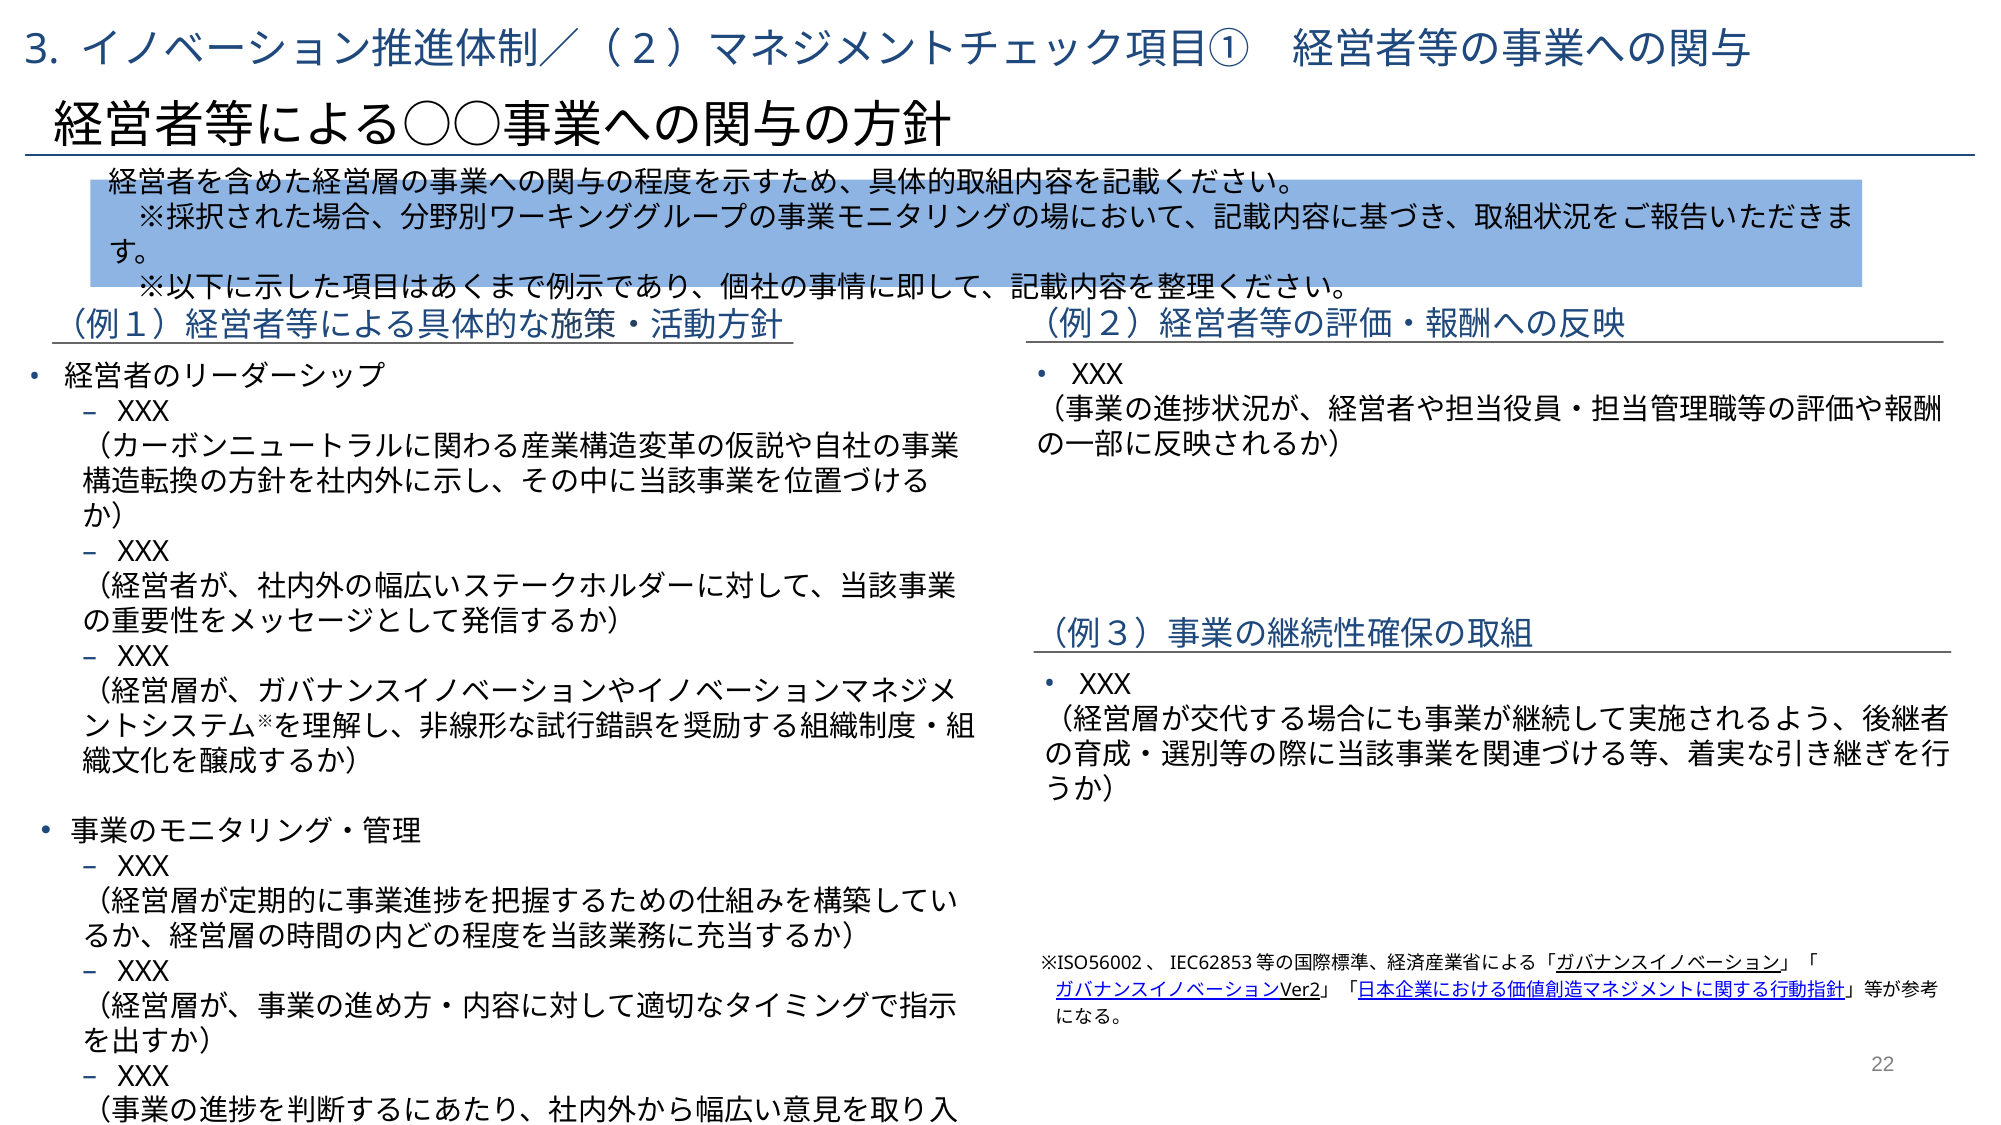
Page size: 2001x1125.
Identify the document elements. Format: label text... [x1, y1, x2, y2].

text_box 経営者を含めた経営層の事業への関与の程度を示すため、具体的取組内容を記載ください。 ※採択された場合、分野別ワーキンググループの事業モニタリングの場において、記載内容に基づき、取組状況をご報告いただきます。 ※以下に示した項目はあくまで例示であり、個社の事情に即して、記載内容を整理ください。 [90, 179, 1863, 287]
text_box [1026, 294, 1944, 343]
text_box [52, 295, 794, 344]
text_box 3. イノベーション推進体制／（2）マネジメントチェック項目① 経営者等の事業への関与 [24, 28, 1974, 74]
text_box 経営者等による○○事業への関与の方針 [53, 99, 1899, 154]
text_box XXX （事業の進捗状況が、経営者や担当役員・担当管理職等の評価や報酬の一部に反映されるか） [1018, 355, 1947, 491]
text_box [1033, 604, 1952, 653]
text_box 経営者のリーダーシップ XXX （カーボンニュートラルに関わる産業構造変革の仮説や自社の事業構造転換の方針を社内外に示し、その中に当該事業を位置づけるか） XXX （経営者が、社内外の幅広いステークホルダーに対して、当該事業の重要性をメッセージとして発信するか） XXX （経営層が、ガバナンスイノベーションやイノベーションマネジメントシステム※を理解し、非線形な試行錯誤を奨励する組織制度・組織文化を醸成するか） 事業のモニタリング・管理 XXX （経営層が定期的に事業進捗を把握するための仕組みを構築しているか、経営層の時間の内どの程度を当該業務に充当するか） XXX （経営層が、事業の進め方・内容に対して適切なタイミングで指示を出すか） XXX （事業の進捗を判断するにあたり、社内外から幅広い意見を取り入れるか） XXX （事業化を判断するために、どのようなKPI・条件を予め設定しておくか） [11, 357, 986, 1125]
text_box XXX （経営層が交代する場合にも事業が継続して実施されるよう、後継者の育成・選別等の際に当該事業を関連づける等、着実な引き継ぎを行うか） [1026, 665, 1955, 801]
text_box ※ISO56002、IEC62853等の国際標準、経済産業省による「ガバナンスイノベーション」「ガバナンスイノベーションVer2」「日本企業における価値創造マネジメントに関する行動指針」等が参考になる。 [1026, 942, 1955, 1036]
